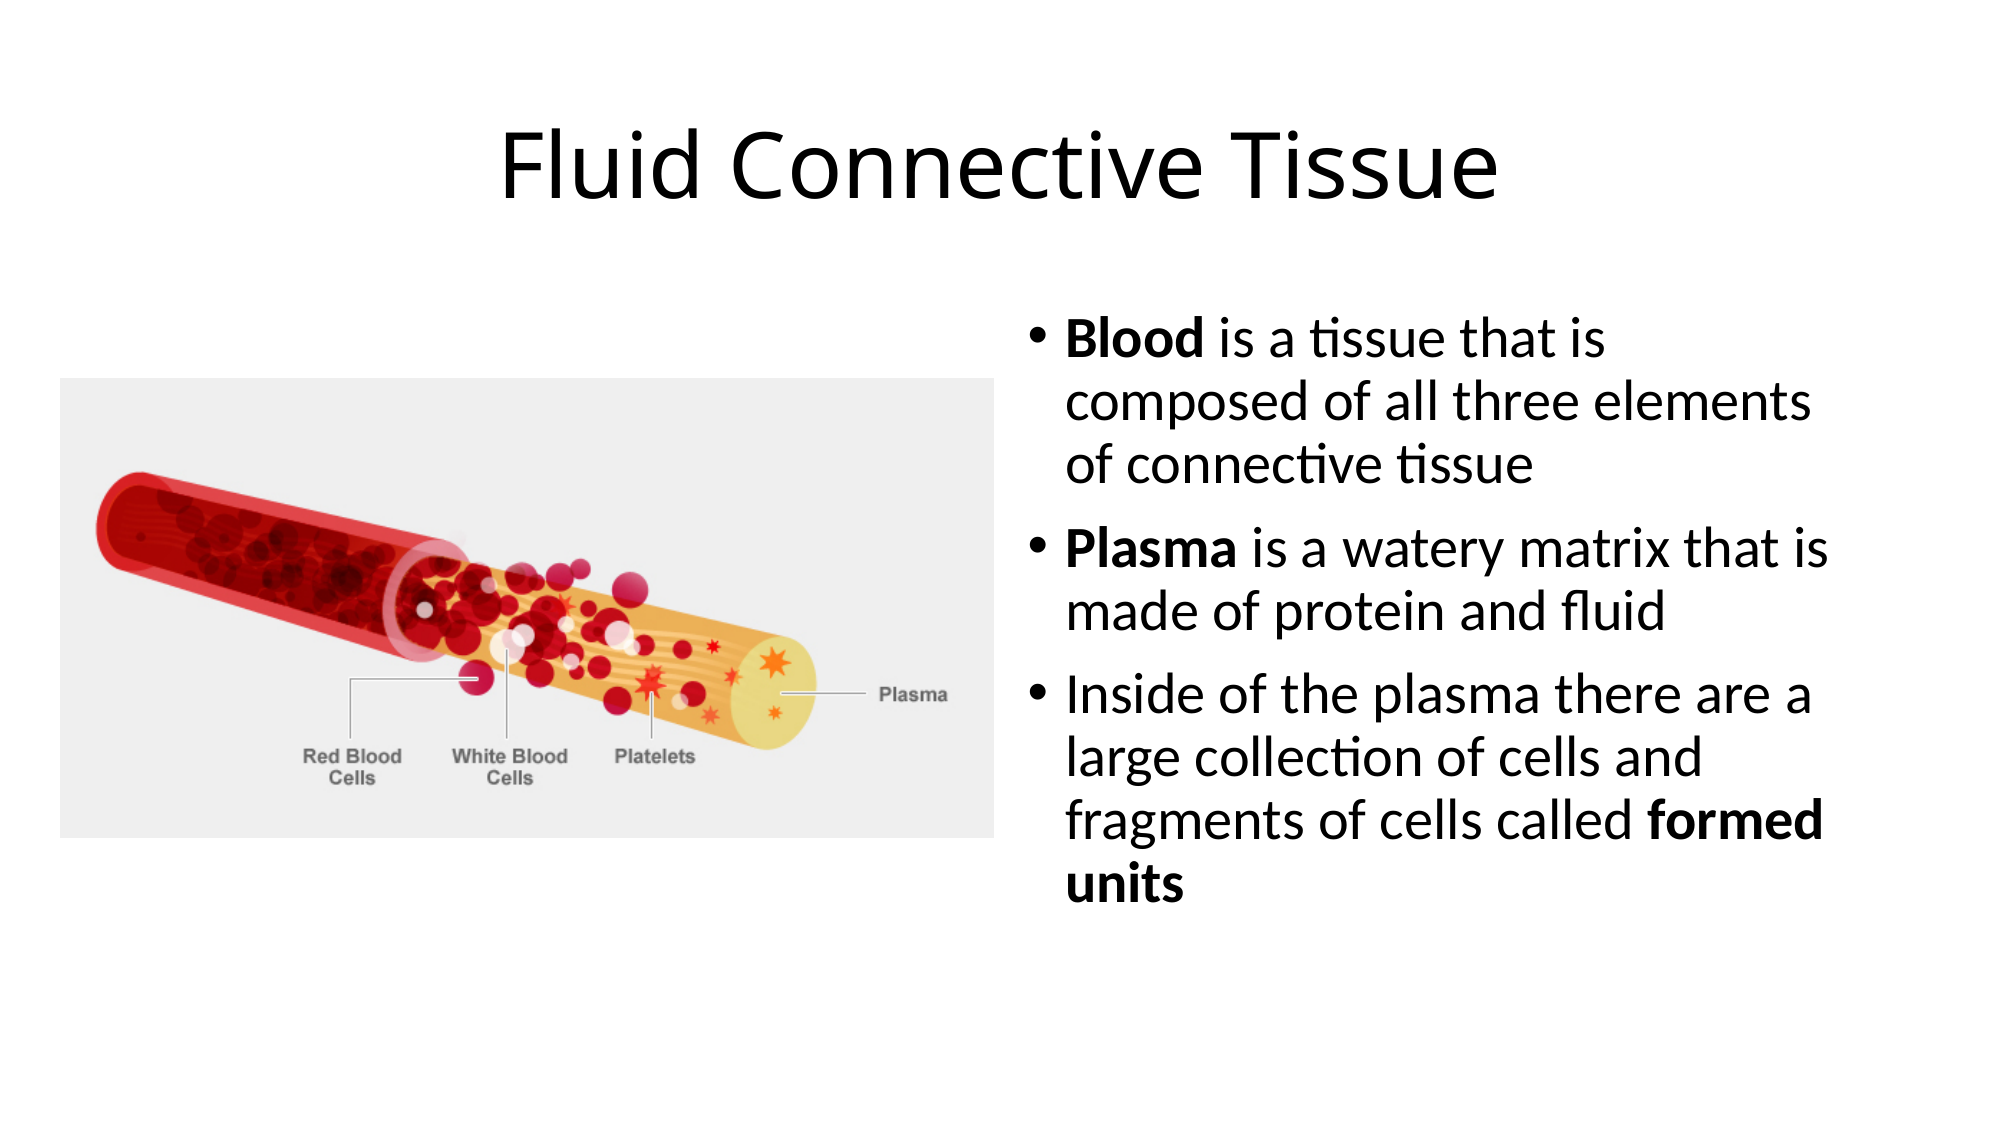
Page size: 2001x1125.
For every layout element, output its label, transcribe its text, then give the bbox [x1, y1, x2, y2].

list Blood is a tissue that is composed of all three elements of connective tissue Plasma is a watery matrix that is made of protein and fluid Inside of the plasma there are a large collection of cells and fragments of cells called formed units [1012, 299, 1863, 1014]
picture [60, 378, 994, 838]
title Fluid Connective Tissue [137, 59, 1863, 278]
